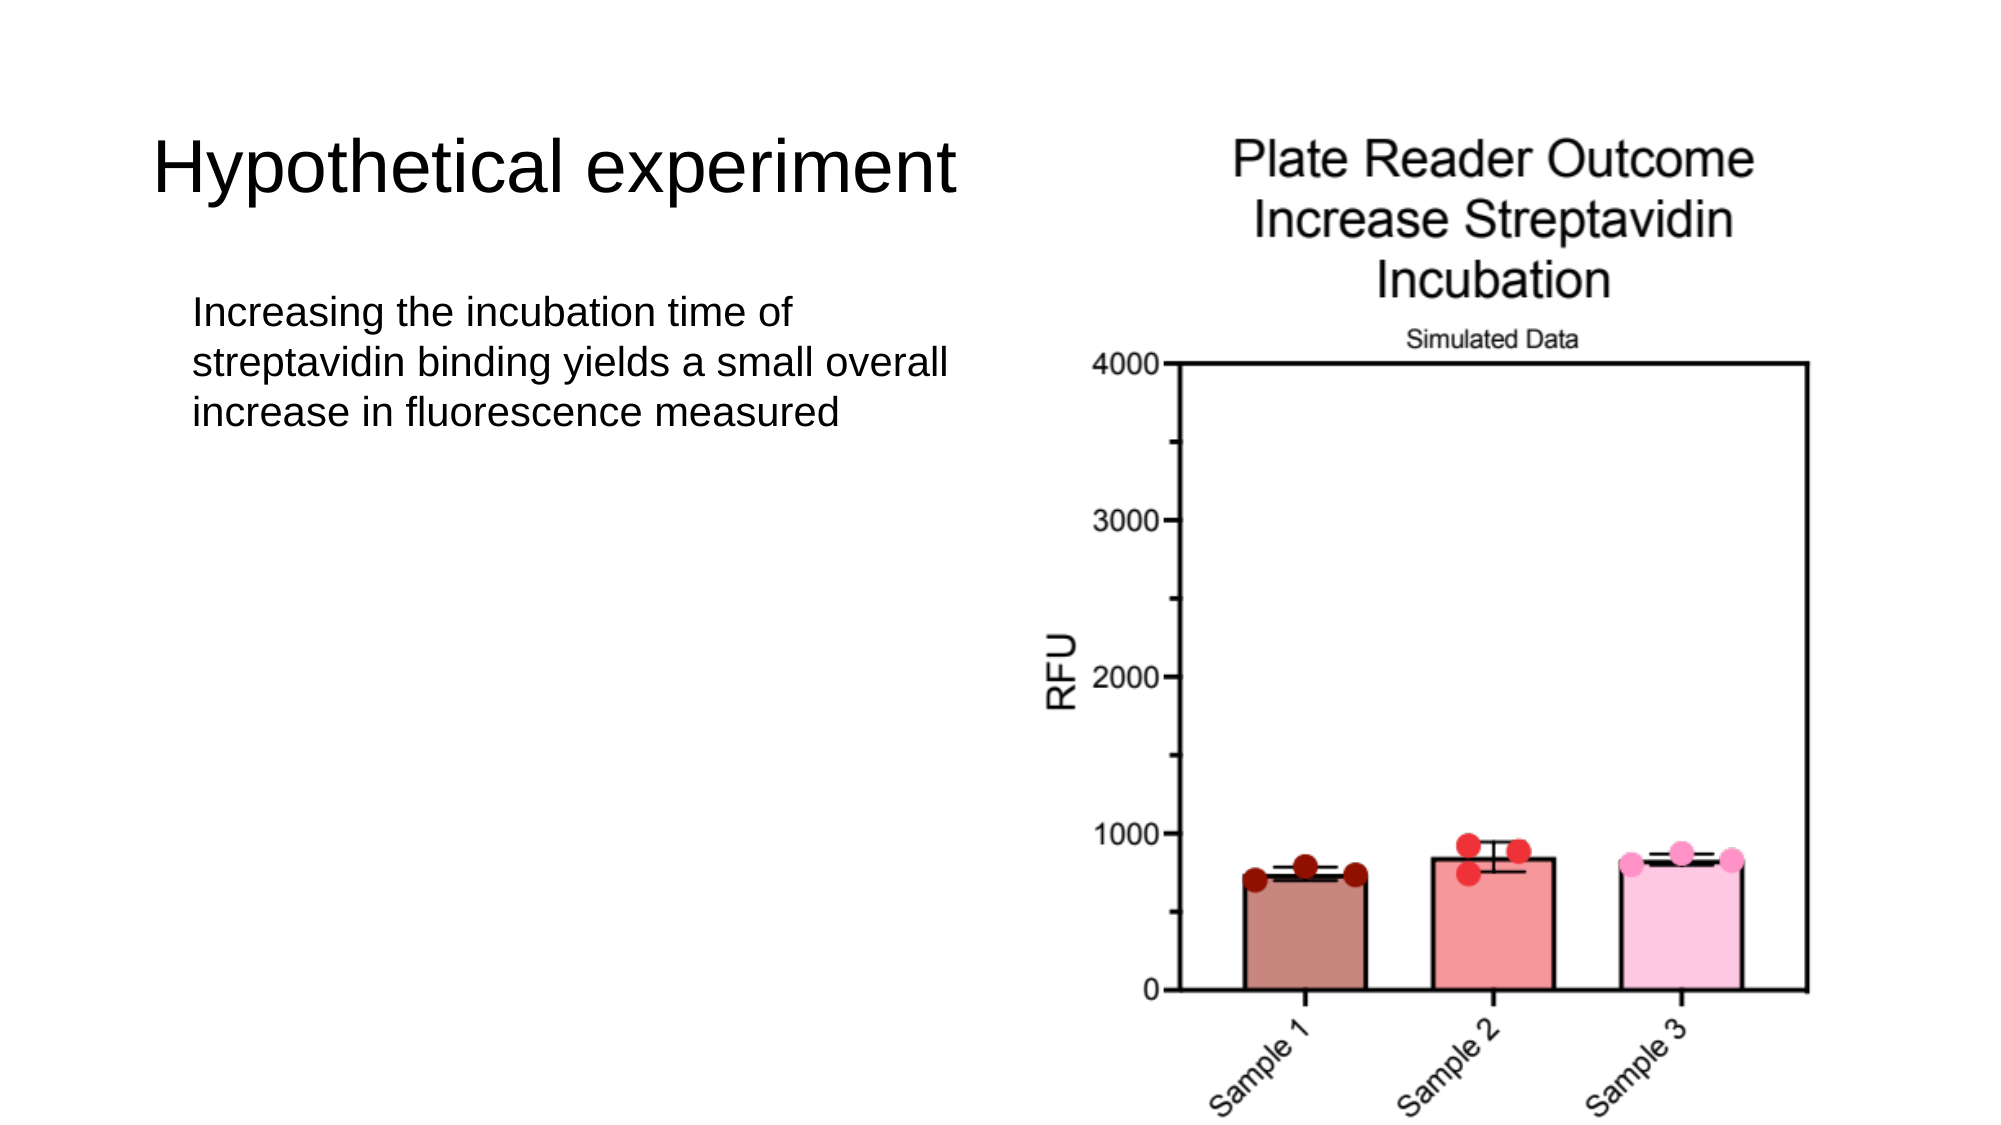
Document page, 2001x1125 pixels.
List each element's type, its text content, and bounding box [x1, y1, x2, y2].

picture [1030, 117, 1823, 1125]
text_box Increasing the incubation time of streptavidin binding yields a small overall increase in fluorescence measured [177, 277, 1028, 443]
title Hypothetical experiment [137, 59, 1863, 278]
